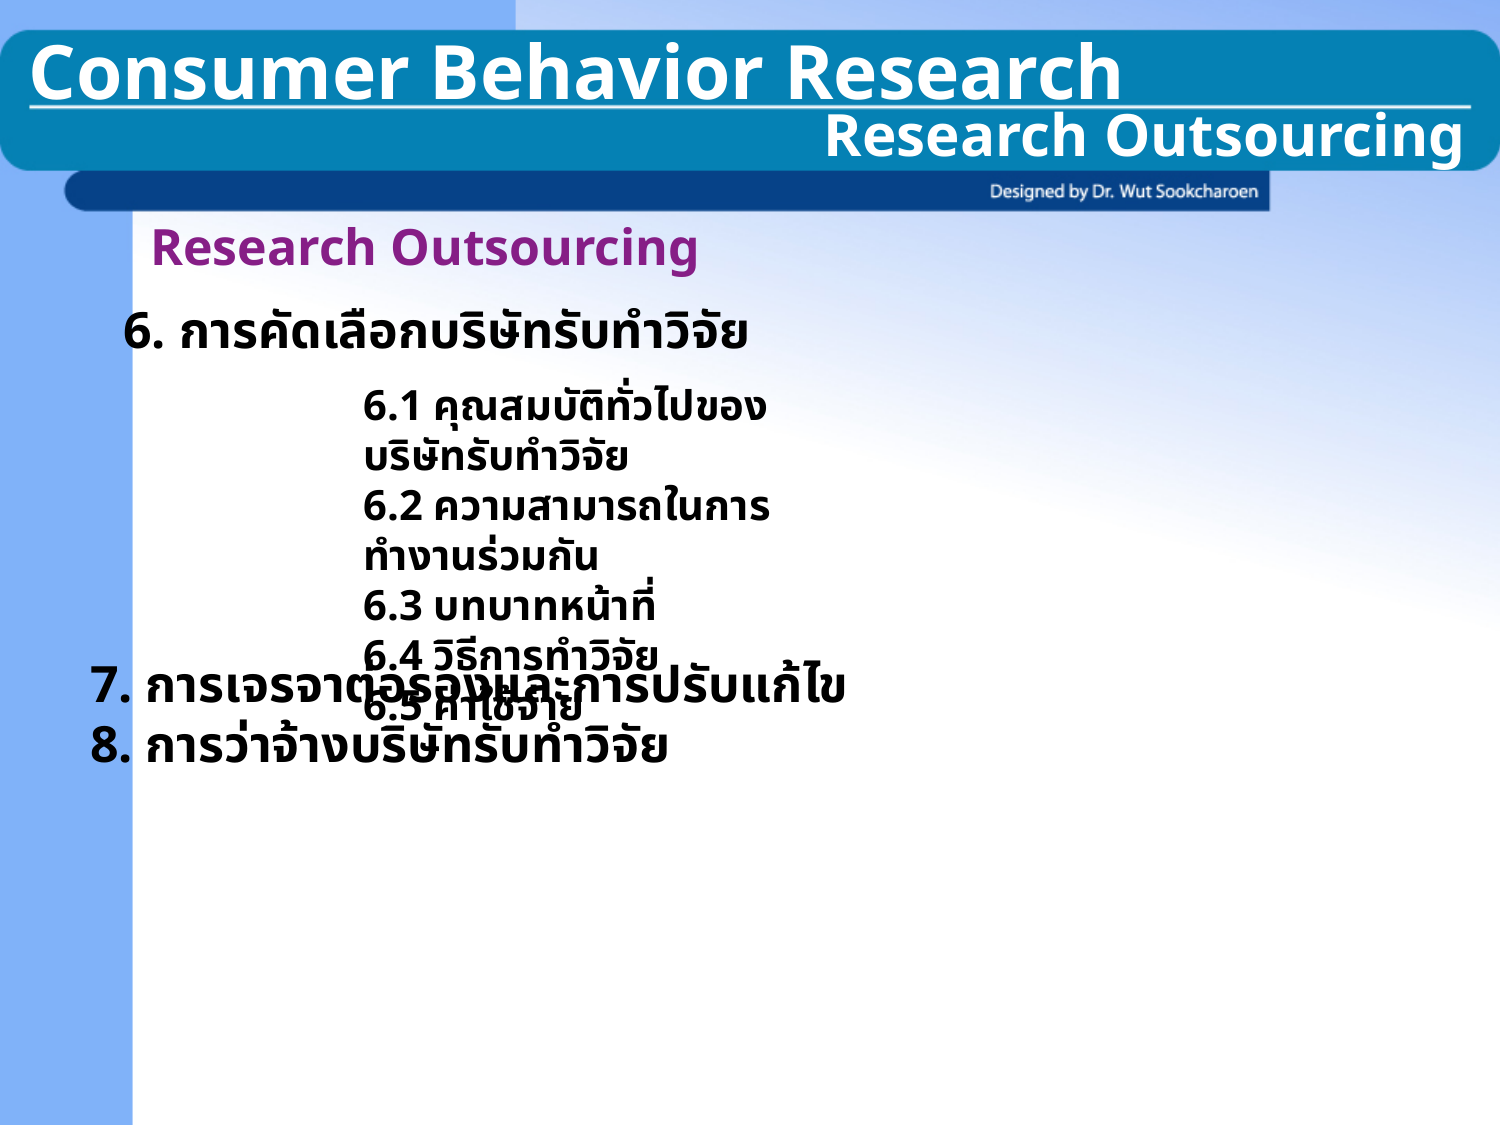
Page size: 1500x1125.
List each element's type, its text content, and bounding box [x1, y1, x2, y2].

text_box Research Outsourcing [37, 108, 1481, 172]
picture [0, 146, 1500, 1125]
picture [0, 0, 1500, 54]
text_box Consumer Behavior Research [13, 32, 1475, 107]
text_box 6.1 คุณสมบัติทั่วไปของบริษัทรับทำวิจัย 6.2 ความสามารถในการทำงานร่วมกัน 6.3 บทบาทหน้าที่ 6.4 วิธีการทำวิจัย 6.5 ค่าใช้จ่าย [348, 371, 880, 736]
text_box Research Outsourcing [135, 208, 1353, 283]
text_box 6. การคัดเลือกบริษัทรับทำวิจัย [108, 290, 779, 366]
text_box 7. การเจรจาต่อรองและการปรับแก้ไข 8. การว่าจ้างบริษัทรับทำวิจัย [75, 645, 877, 780]
